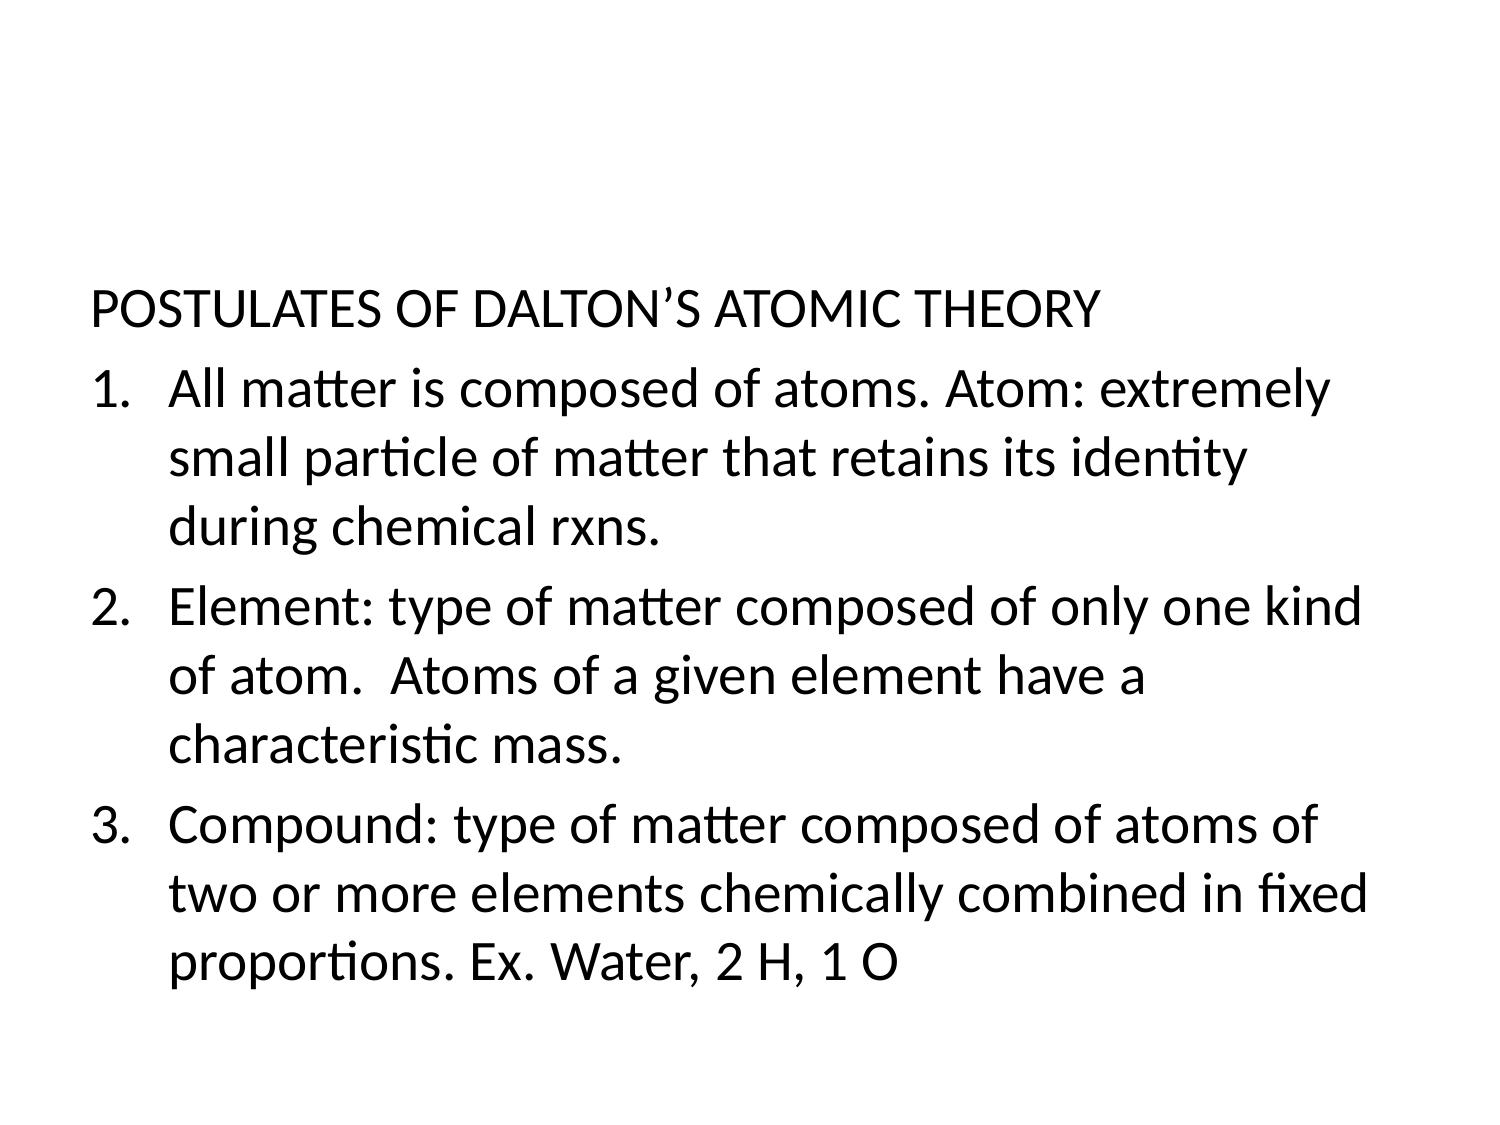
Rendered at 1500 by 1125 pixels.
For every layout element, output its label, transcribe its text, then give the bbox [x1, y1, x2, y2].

list POSTULATES OF DALTON’S ATOMIC THEORY All matter is composed of atoms. Atom: extremely small particle of matter that retains its identity during chemical rxns. Element: type of matter composed of only one kind of atom. Atoms of a given element have a characteristic mass. Compound: type of matter composed of atoms of two or more elements chemically combined in fixed proportions. Ex. Water, 2 H, 1 O [75, 262, 1425, 1005]
